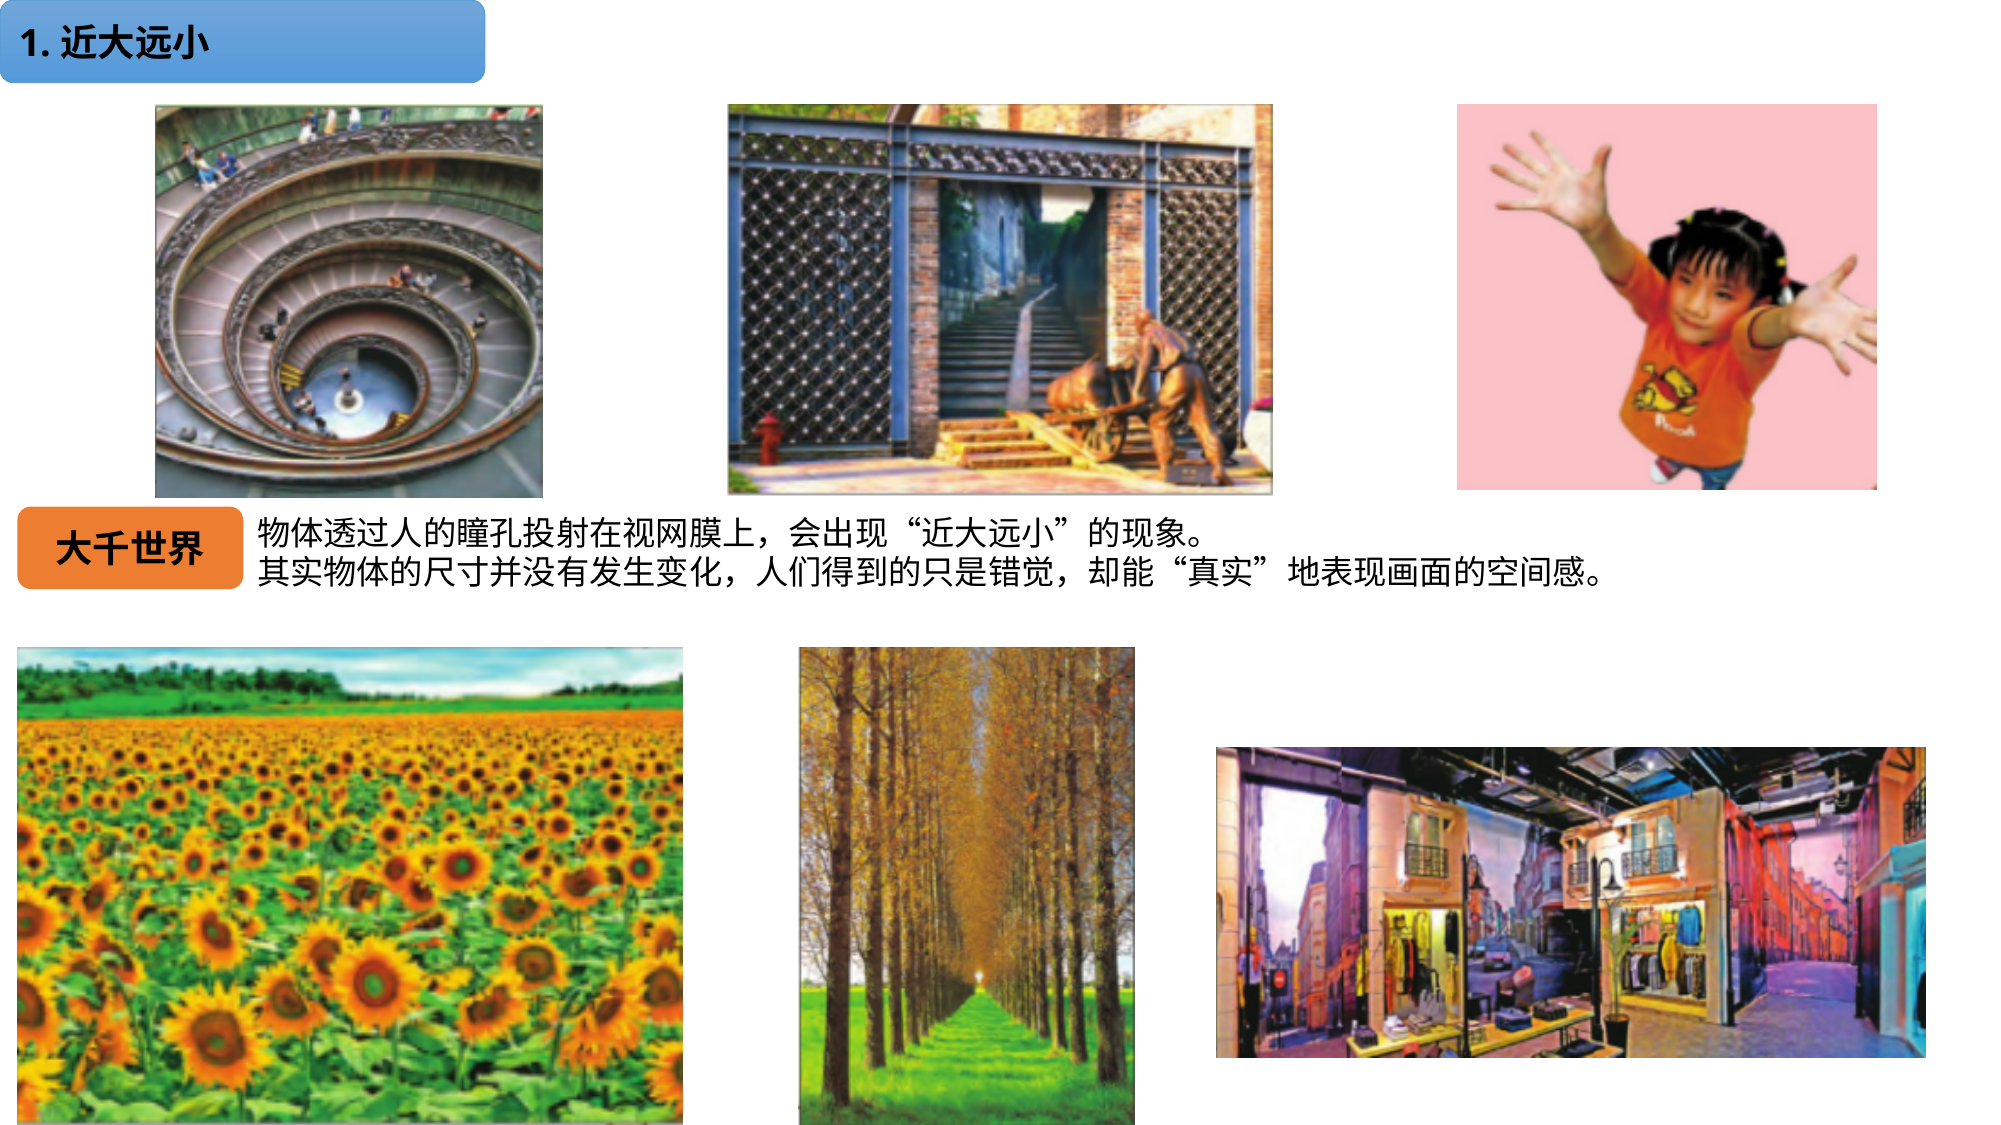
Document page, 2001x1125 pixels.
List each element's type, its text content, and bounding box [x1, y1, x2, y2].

text_box 大千世界 [17, 506, 242, 590]
text_box 物体透过人的瞳孔投射在视网膜上，会出现“近大远小”的现象。 其实物体的尺寸并没有发生变化，人们得到的只是错觉，却能“真实”地表现画面的空间感。 [242, 504, 1720, 599]
picture [1216, 747, 1926, 1058]
picture [727, 104, 1273, 498]
picture [798, 647, 1135, 1125]
text_box 1.近大远小 [0, 0, 486, 84]
picture [1457, 104, 1877, 490]
picture [17, 647, 683, 1125]
picture [155, 104, 543, 498]
